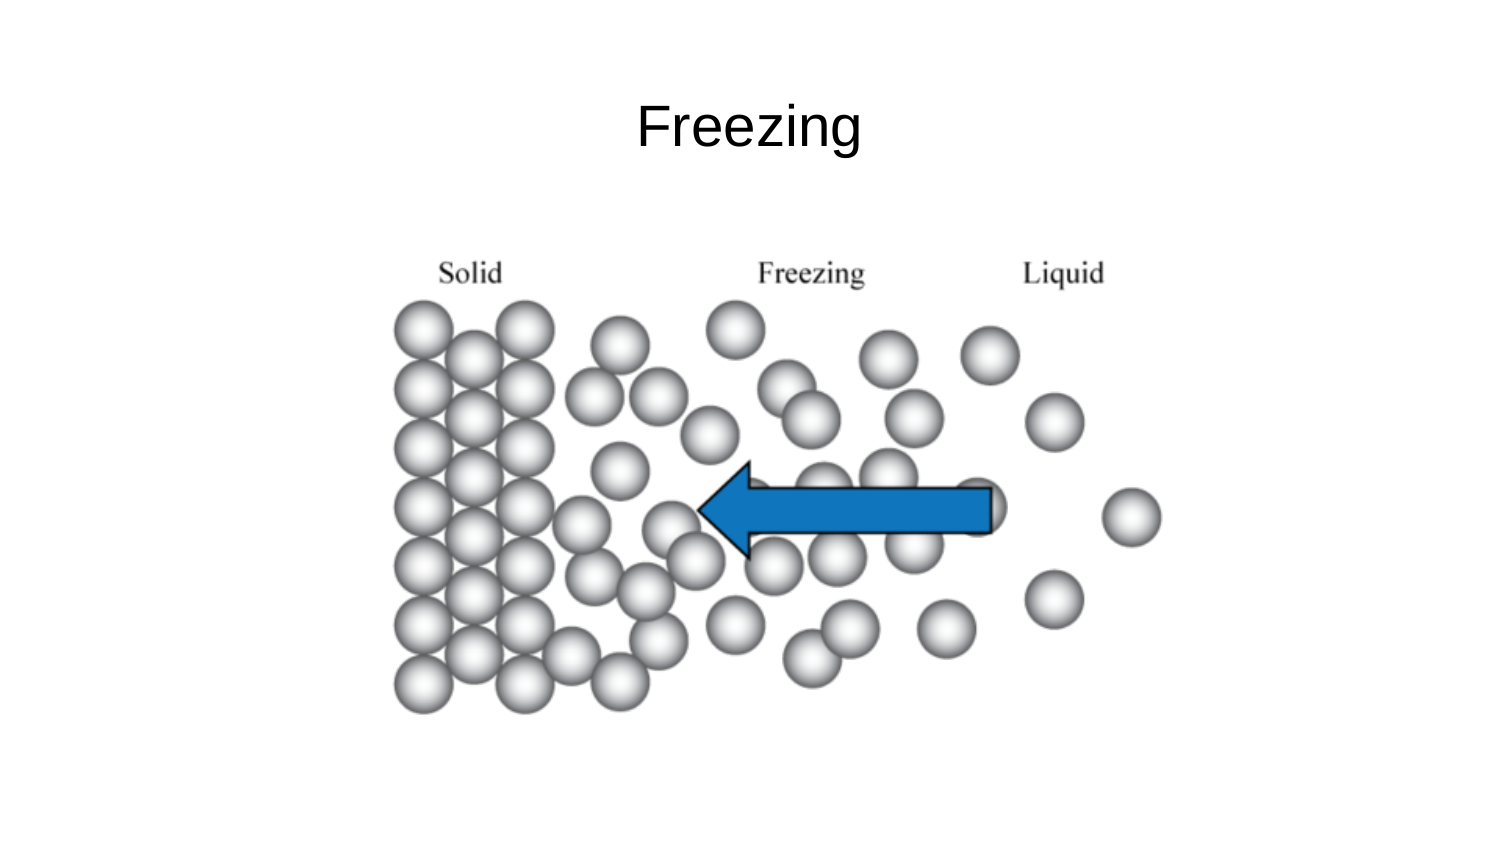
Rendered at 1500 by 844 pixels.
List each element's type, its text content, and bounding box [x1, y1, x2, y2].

picture [387, 251, 1170, 721]
title Freezing [51, 72, 1449, 167]
